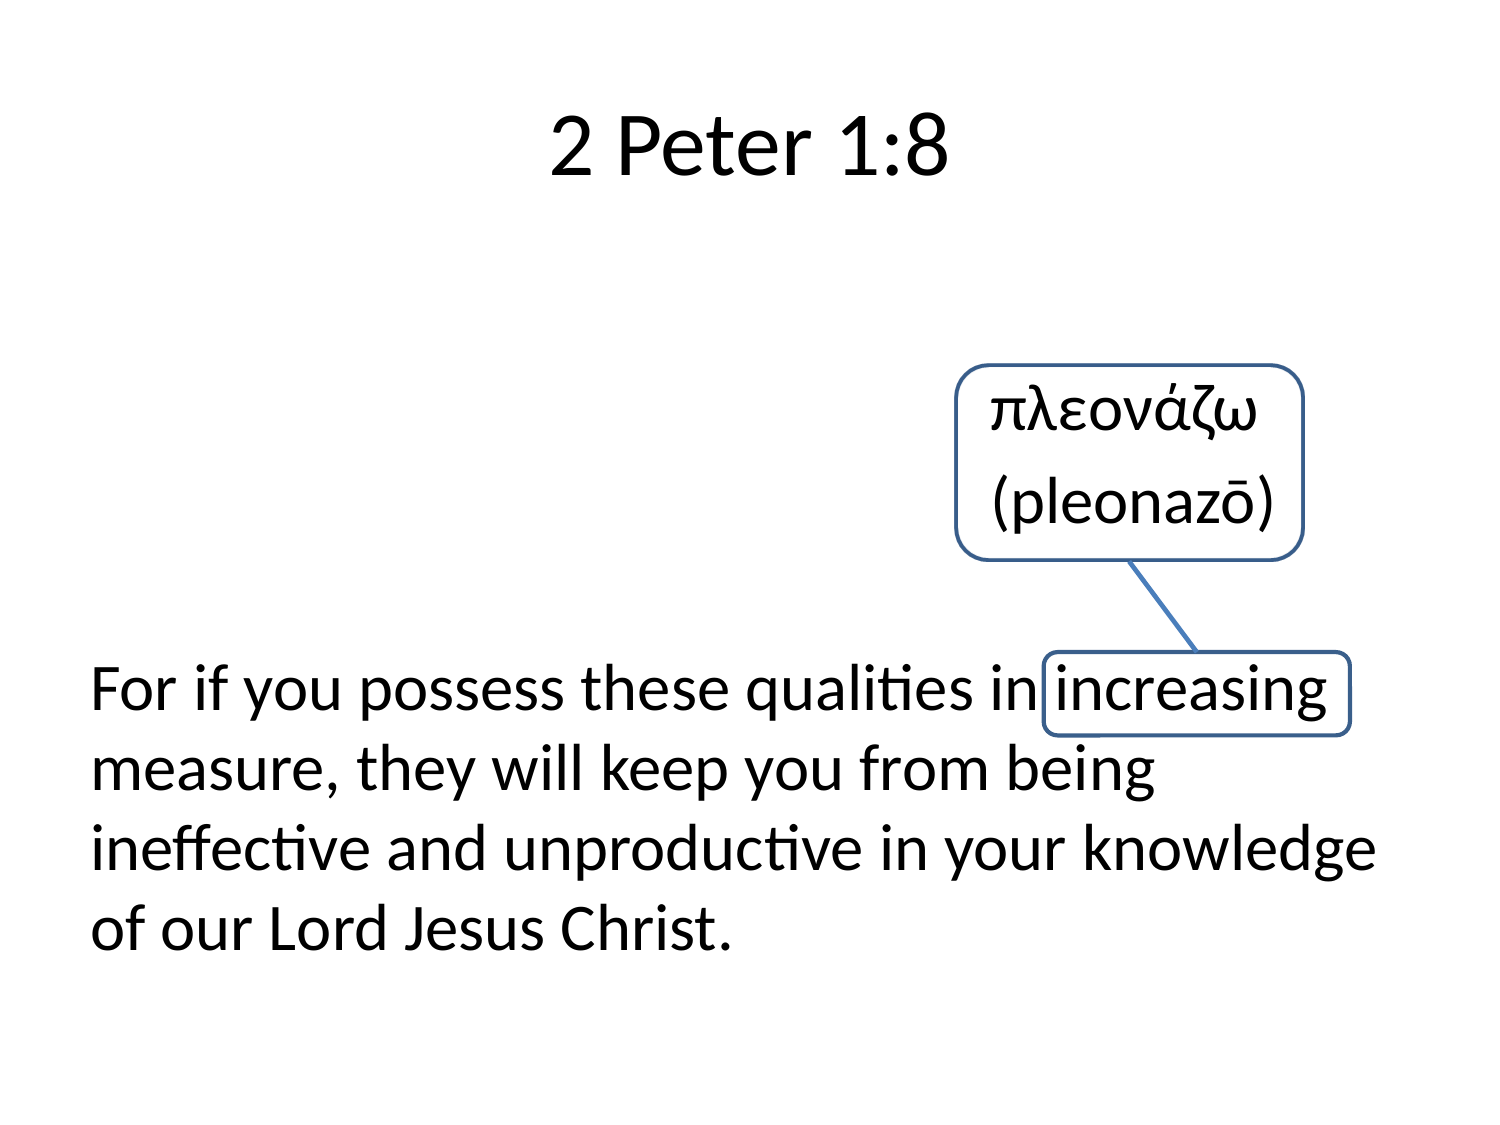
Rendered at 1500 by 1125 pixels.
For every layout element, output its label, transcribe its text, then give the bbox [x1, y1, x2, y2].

text_box [1041, 649, 1353, 738]
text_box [1128, 561, 1198, 653]
list πλεονάζω (pleonazō) For if you possess these qualities in increasing measure, they will keep you from being ineffective and unproductive in your knowledge of our Lord Jesus Christ. [75, 262, 1425, 1005]
picture [953, 363, 1305, 562]
title 2 Peter 1:8 [75, 45, 1425, 233]
